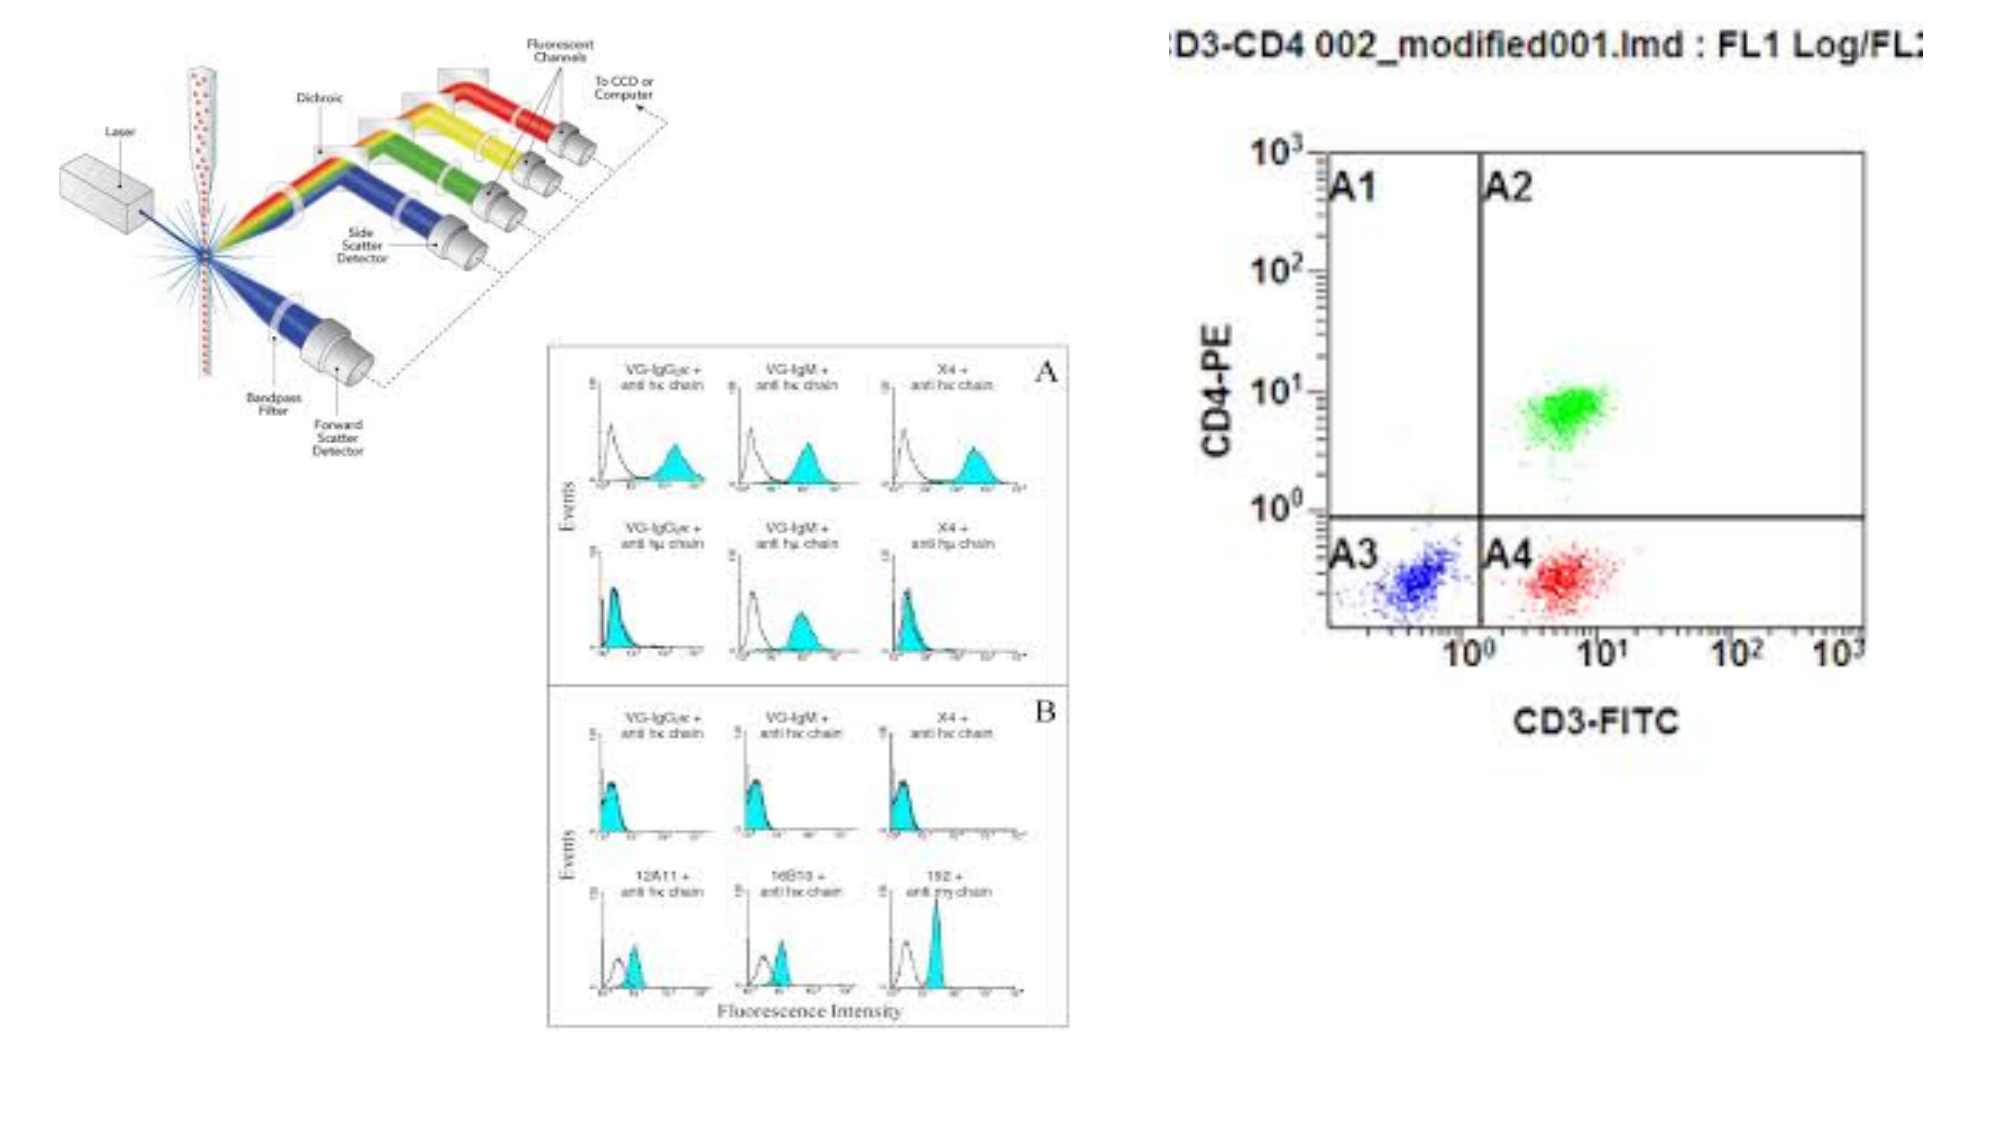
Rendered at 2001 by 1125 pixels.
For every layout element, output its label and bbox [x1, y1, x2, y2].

list [59, 37, 668, 459]
picture [545, 334, 1073, 1031]
picture [1169, 21, 1923, 775]
